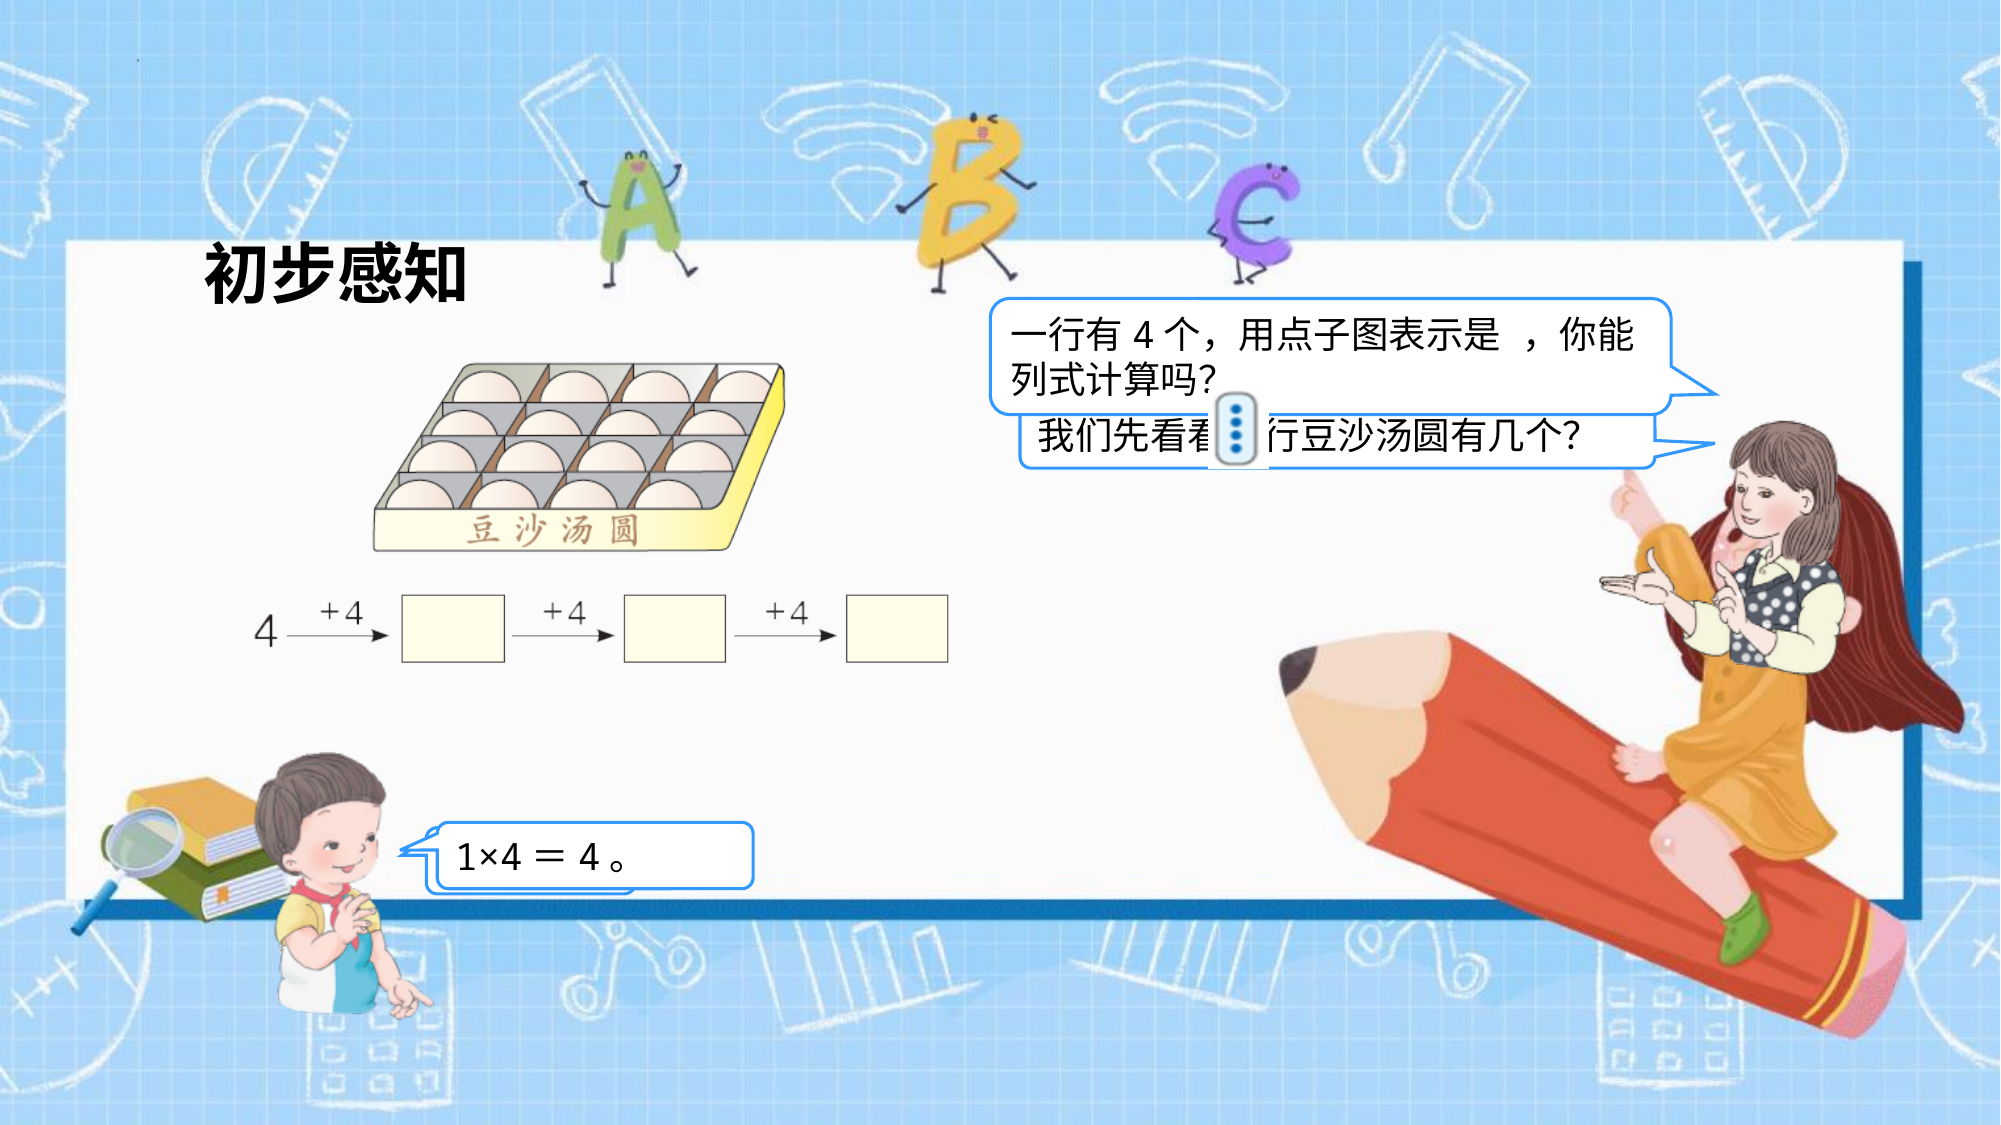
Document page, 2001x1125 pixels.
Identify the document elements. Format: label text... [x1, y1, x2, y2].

text_box 1×4＝4。 [507, 822, 754, 889]
text_box 4个。 [507, 889, 634, 894]
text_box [990, 298, 1672, 469]
text_box 初步感知 [188, 224, 1676, 320]
picture [0, 0, 2001, 1125]
